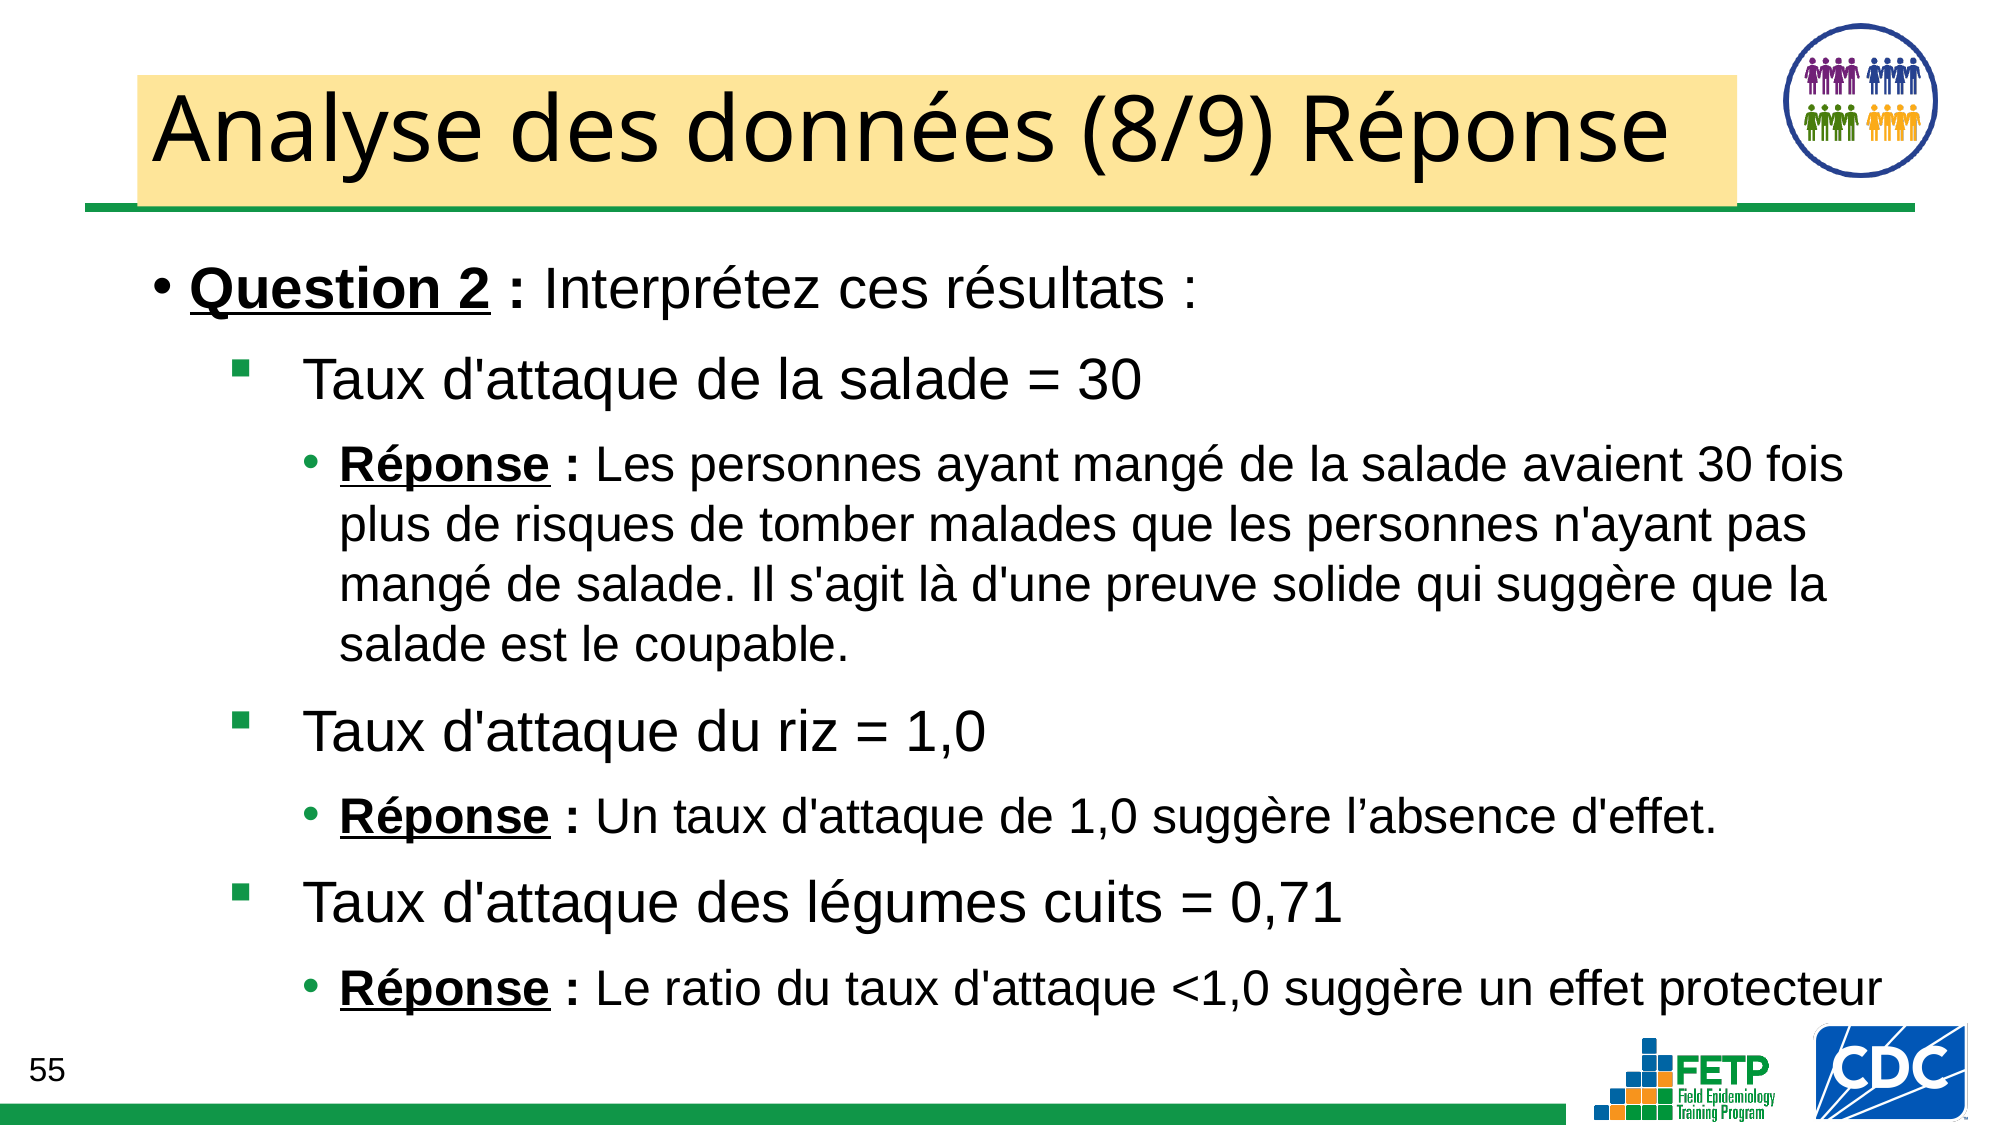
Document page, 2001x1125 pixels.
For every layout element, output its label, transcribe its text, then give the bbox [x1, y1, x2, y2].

text_box Question 2 : Interprétez ces résultats : Taux d'attaque de la salade = 30 Réponse : Les personnes ayant mangé de la salade avaient 30 fois plus de risques de tomber malades que les personnes n'ayant pas mangé de salade. Il s'agit là d'une preuve solide qui suggère que la salade est le coupable. Taux d'attaque du riz = 1,0 Réponse : Un taux d'attaque de 1,0 suggère l’absence d'effet. Taux d'attaque des légumes cuits = 0,71 Réponse : Le ratio du taux d'attaque <1,0 suggère un effet protecteur [137, 242, 1932, 1004]
picture [1813, 1023, 1968, 1122]
picture [1594, 1038, 1775, 1122]
picture [1783, 23, 1938, 178]
title Analyse des données (8/9) Réponse [137, 75, 1738, 207]
